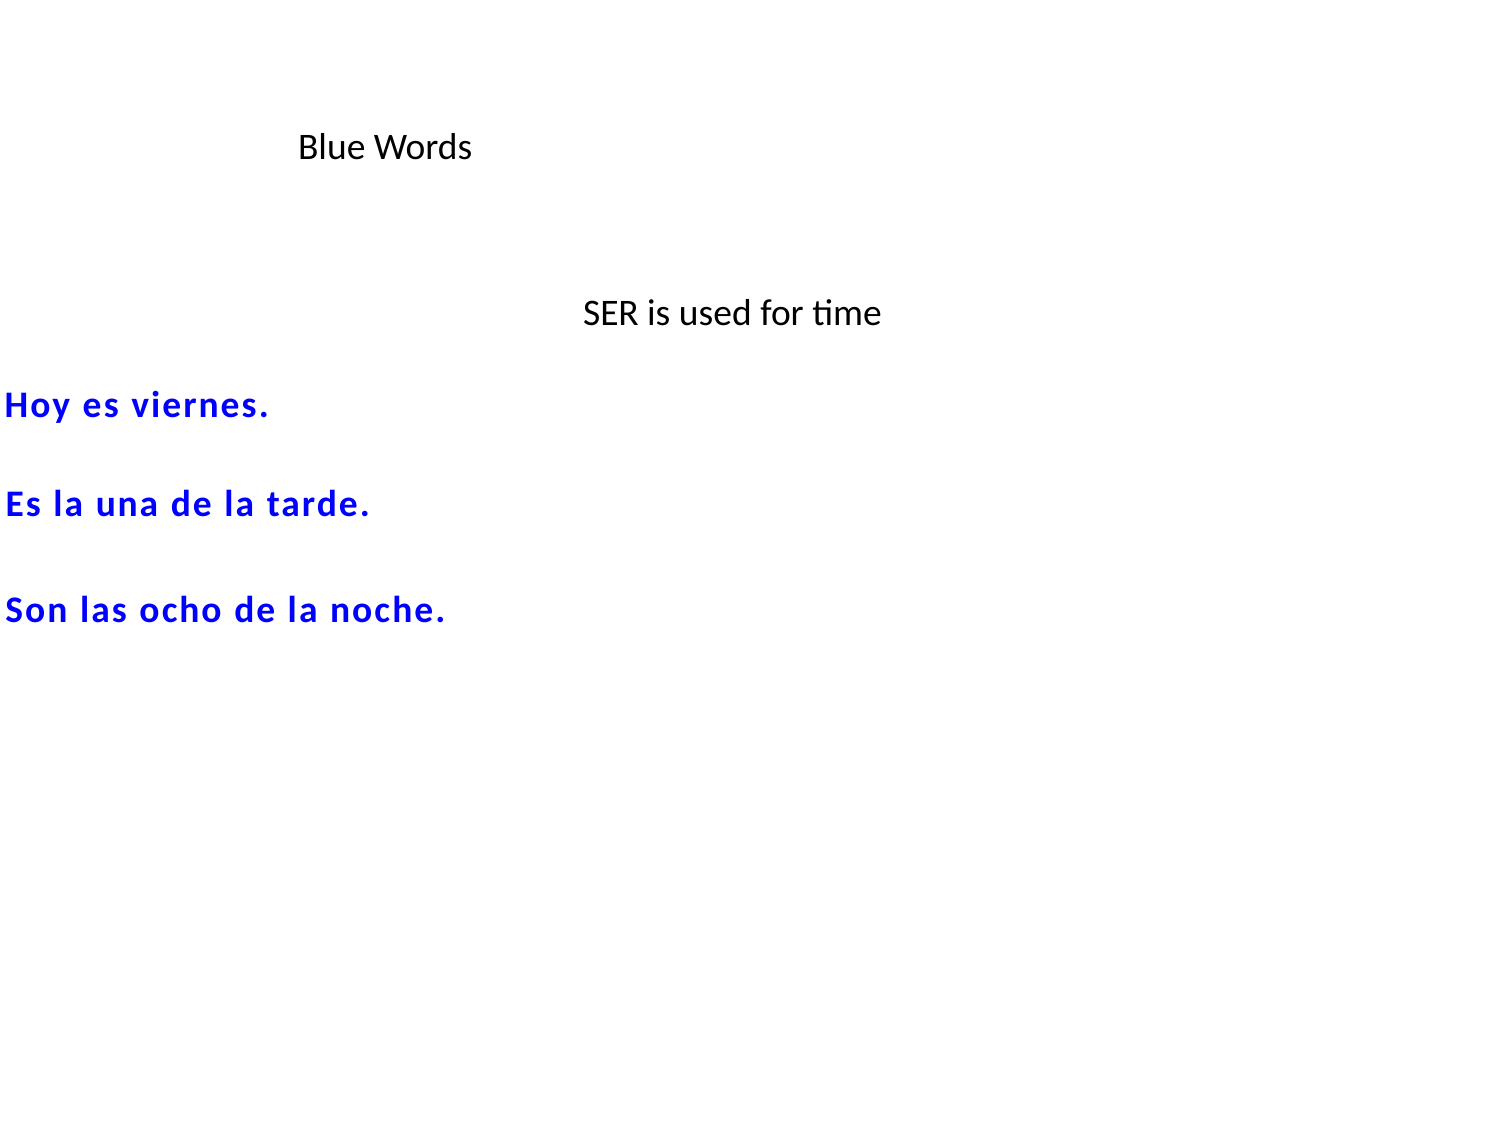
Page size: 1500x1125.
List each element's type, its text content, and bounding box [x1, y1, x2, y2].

text_box Blue Words [283, 114, 488, 175]
text_box Hoy es viernes. [0, 372, 284, 432]
text_box SER is used for time [568, 280, 898, 341]
text_box Es la una de la tarde. [0, 471, 386, 577]
text_box Son las ocho de la noche. [0, 577, 462, 683]
